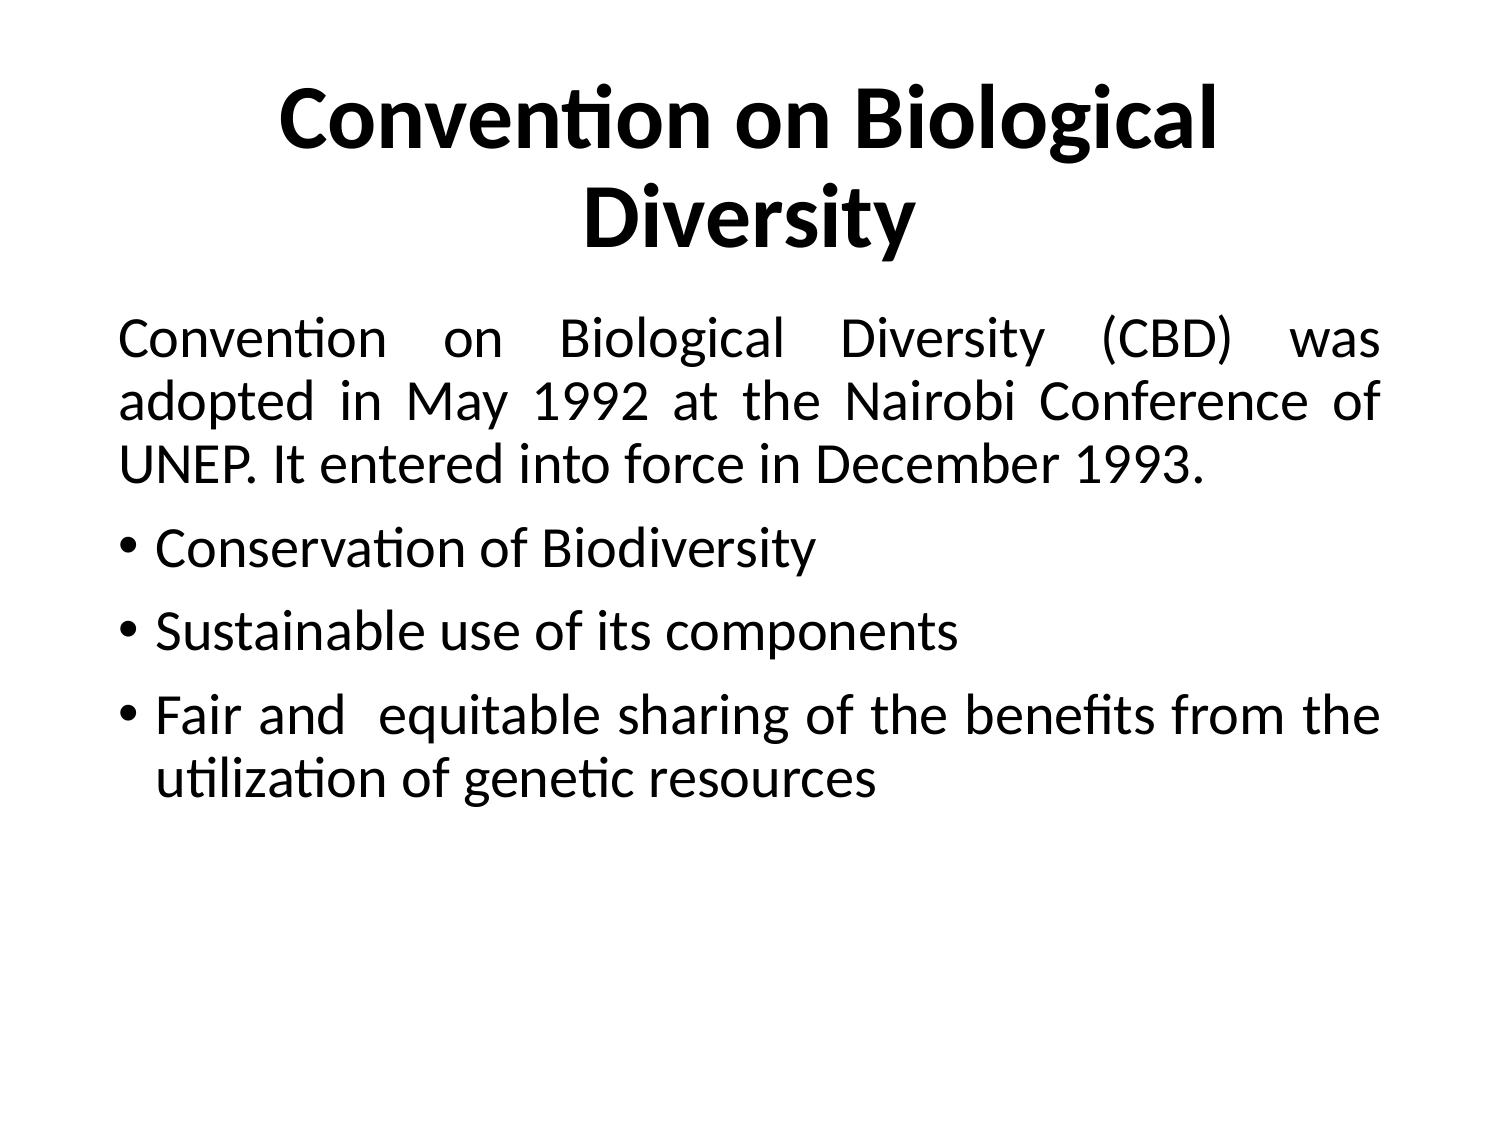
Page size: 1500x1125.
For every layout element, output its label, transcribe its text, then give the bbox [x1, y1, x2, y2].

title Convention on Biological Diversity [103, 59, 1397, 278]
list Convention on Biological Diversity (CBD) was adopted in May 1992 at the Nairobi Conference of UNEP. It entered into force in December 1993. Conservation of Biodiversity Sustainable use of its components Fair and equitable sharing of the benefits from the utilization of genetic resources [103, 299, 1397, 1014]
